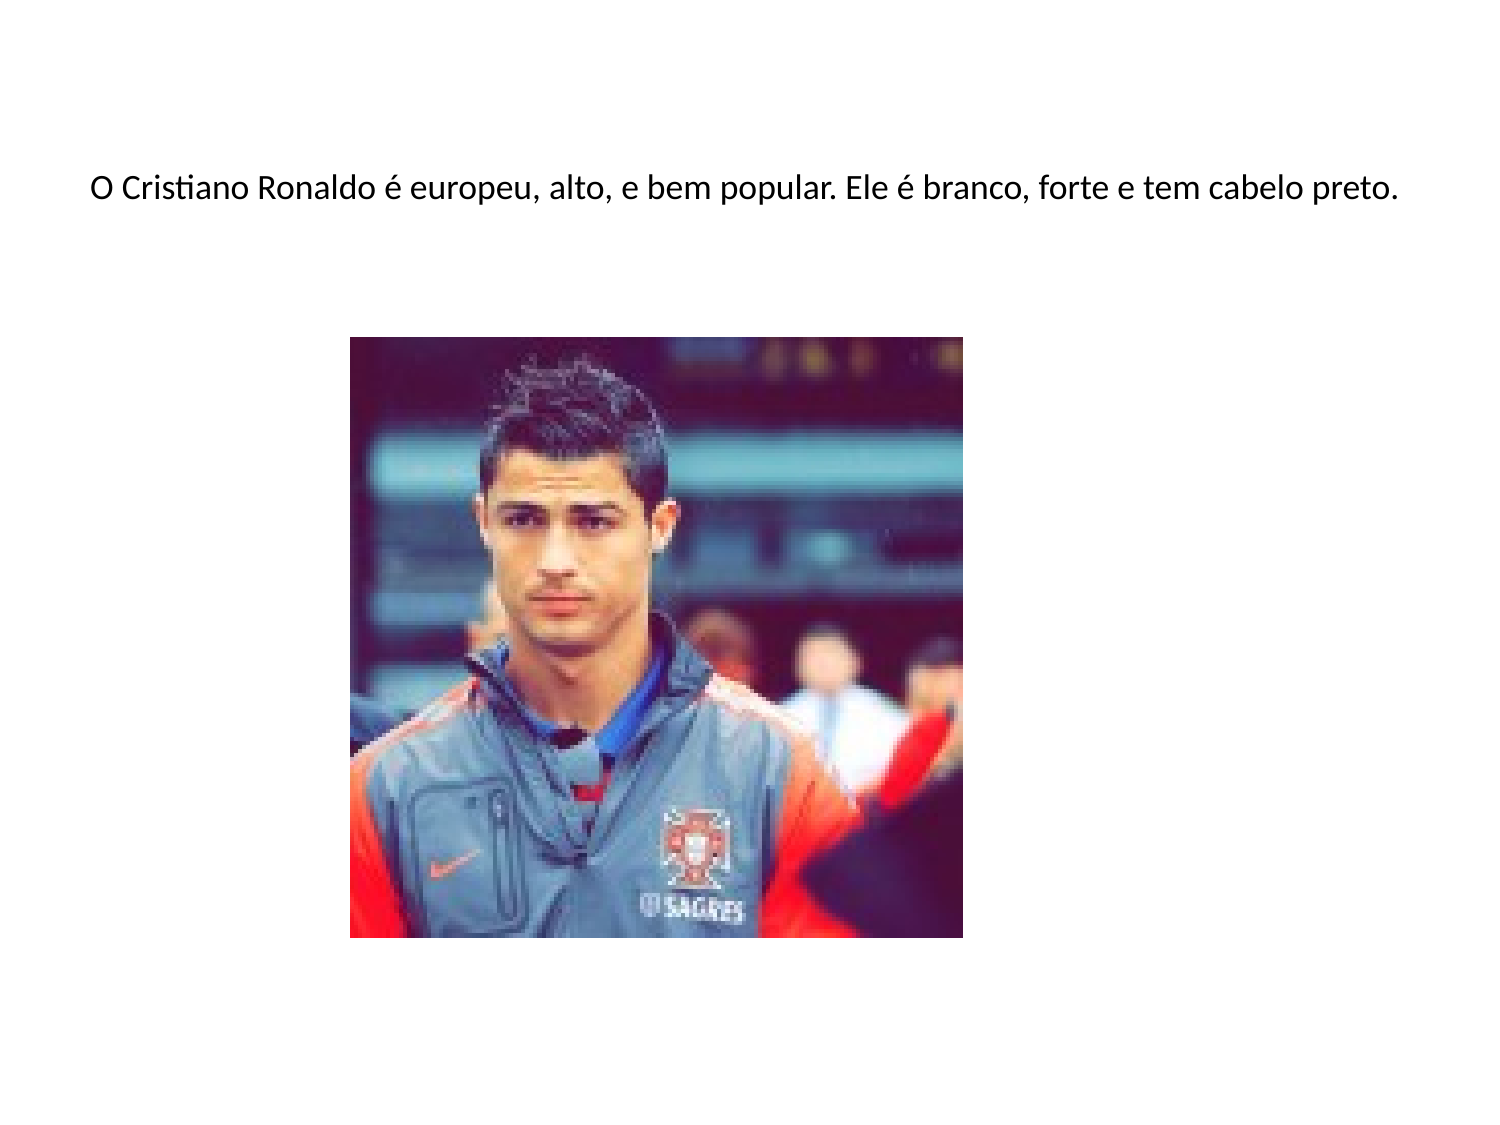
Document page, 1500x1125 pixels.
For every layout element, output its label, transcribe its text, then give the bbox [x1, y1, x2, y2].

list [349, 337, 963, 938]
title O Cristiano Ronaldo é europeu, alto, e bem popular. Ele é branco, forte e tem cabelo preto. [75, 137, 1425, 233]
